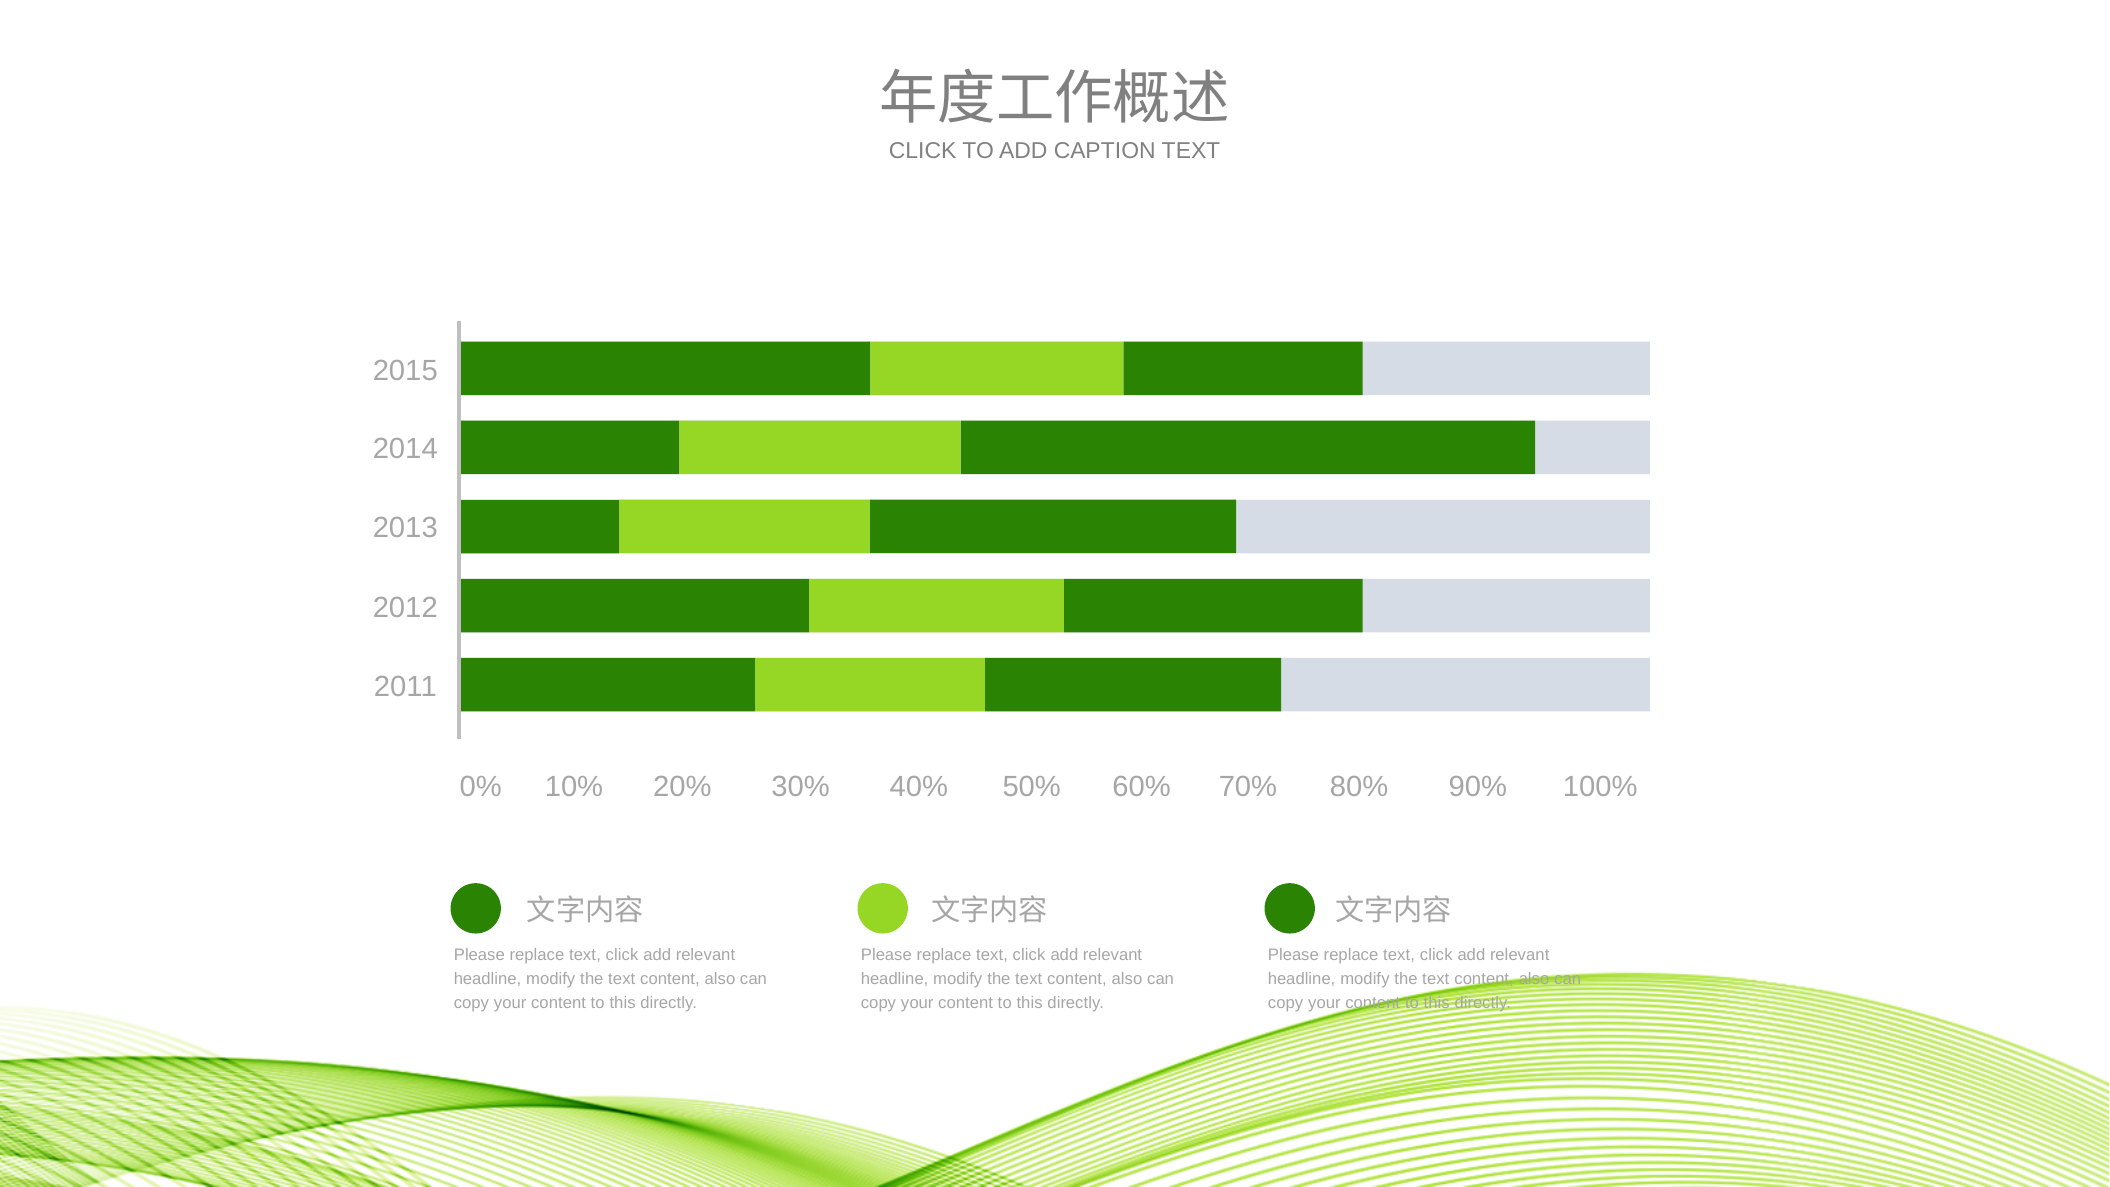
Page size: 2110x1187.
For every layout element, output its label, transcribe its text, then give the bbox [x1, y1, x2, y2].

text_box 年度工作概述 [865, 60, 1245, 131]
text_box Please replace text, click add relevant headline, modify the text content, also can copy your content to this directly. [846, 932, 1215, 1020]
text_box [856, 882, 909, 932]
picture [0, 0, 2110, 1187]
text_box [449, 882, 502, 932]
text_box 文字内容 [512, 876, 659, 932]
text_box [1263, 882, 1316, 932]
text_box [357, 321, 1654, 807]
text_box Please replace text, click add relevant headline, modify the text content, also can copy your content to this directly. [439, 932, 808, 1020]
text_box CLICK TO ADD CAPTION TEXT [865, 135, 1245, 163]
text_box 文字内容 [1320, 876, 1468, 932]
text_box Please replace text, click add relevant headline, modify the text content, also can copy your content to this directly. [1253, 932, 1622, 1020]
text_box 文字内容 [916, 876, 1063, 932]
